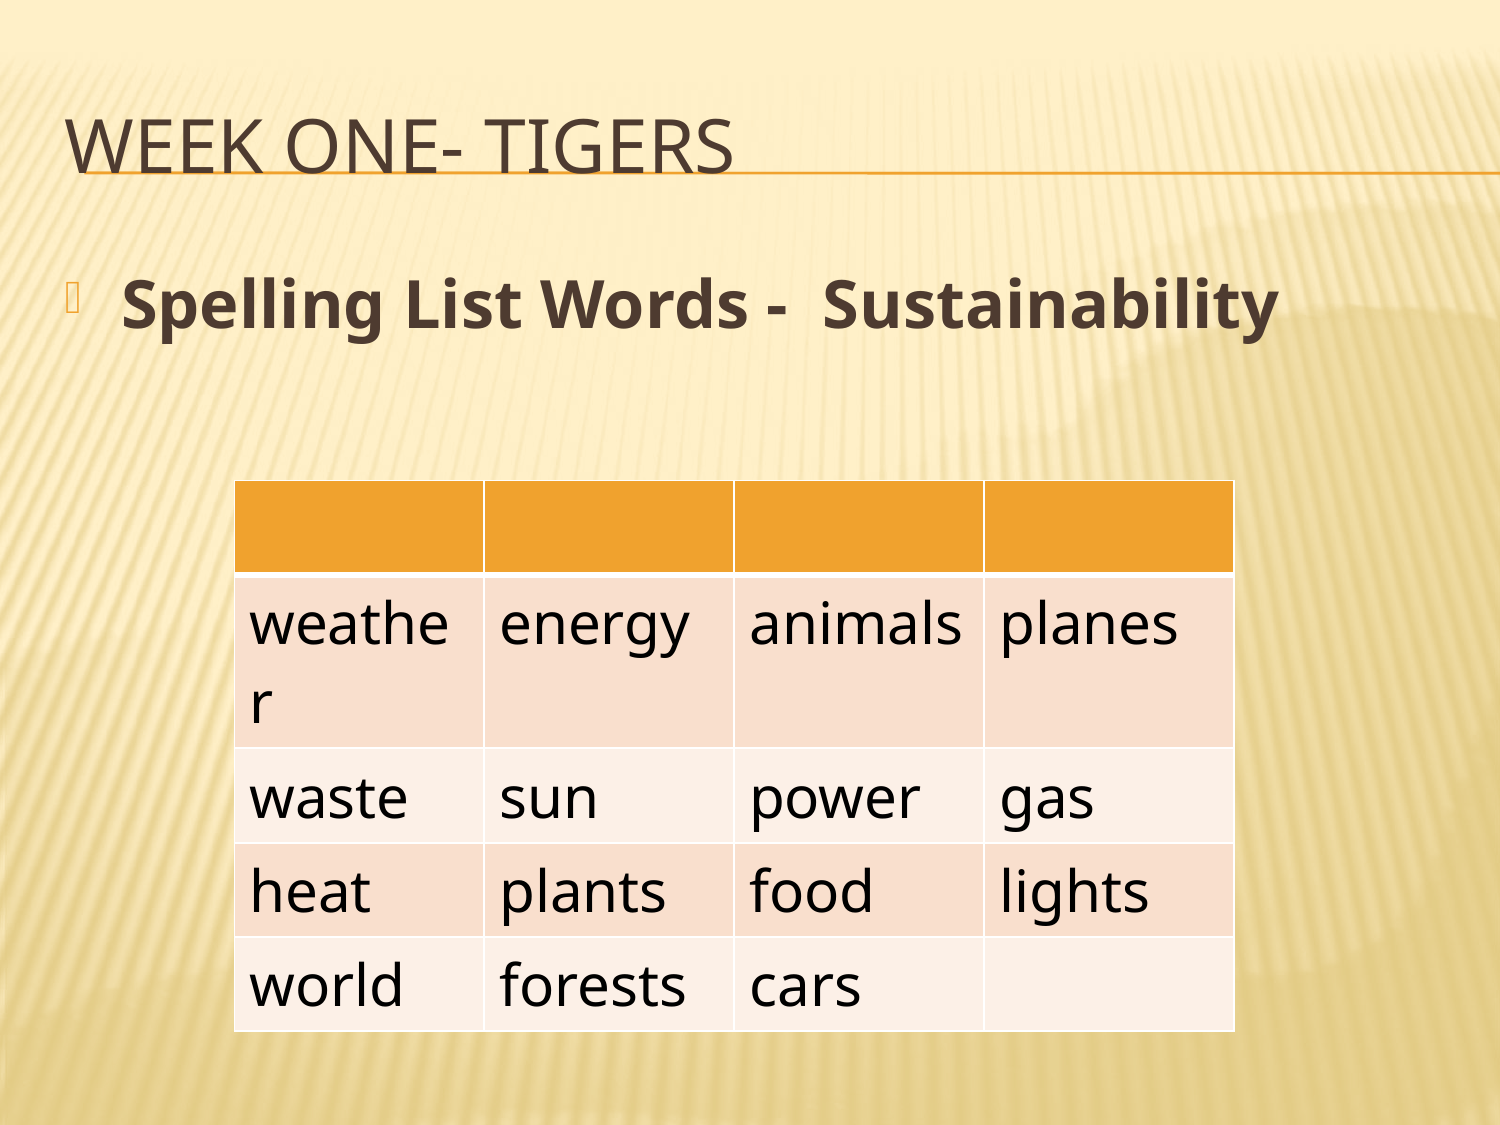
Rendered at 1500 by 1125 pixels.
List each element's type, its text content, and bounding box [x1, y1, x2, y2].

table_cell [985, 938, 1233, 1030]
table_cell world [235, 938, 483, 1030]
table_cell lights [985, 844, 1233, 936]
table_cell planes [985, 578, 1233, 747]
table_header [735, 481, 983, 572]
table_cell plants [485, 844, 733, 936]
table_header [985, 481, 1233, 572]
table_header [235, 481, 483, 572]
table_cell heat [235, 844, 483, 936]
table_cell power [735, 749, 983, 842]
table_cell sun [485, 749, 733, 842]
table_cell waste [235, 749, 483, 842]
table_cell energy [485, 578, 733, 747]
table_cell forests [485, 938, 733, 1030]
table_cell food [735, 844, 983, 936]
table_header [485, 481, 733, 572]
table_cell gas [985, 749, 1233, 842]
table_cell cars [735, 938, 983, 1030]
table_cell weather [235, 578, 483, 747]
table_cell animals [735, 578, 983, 747]
list Spelling List Words - Sustainability [50, 254, 1475, 998]
title Week One- Tigers [50, 75, 1475, 213]
